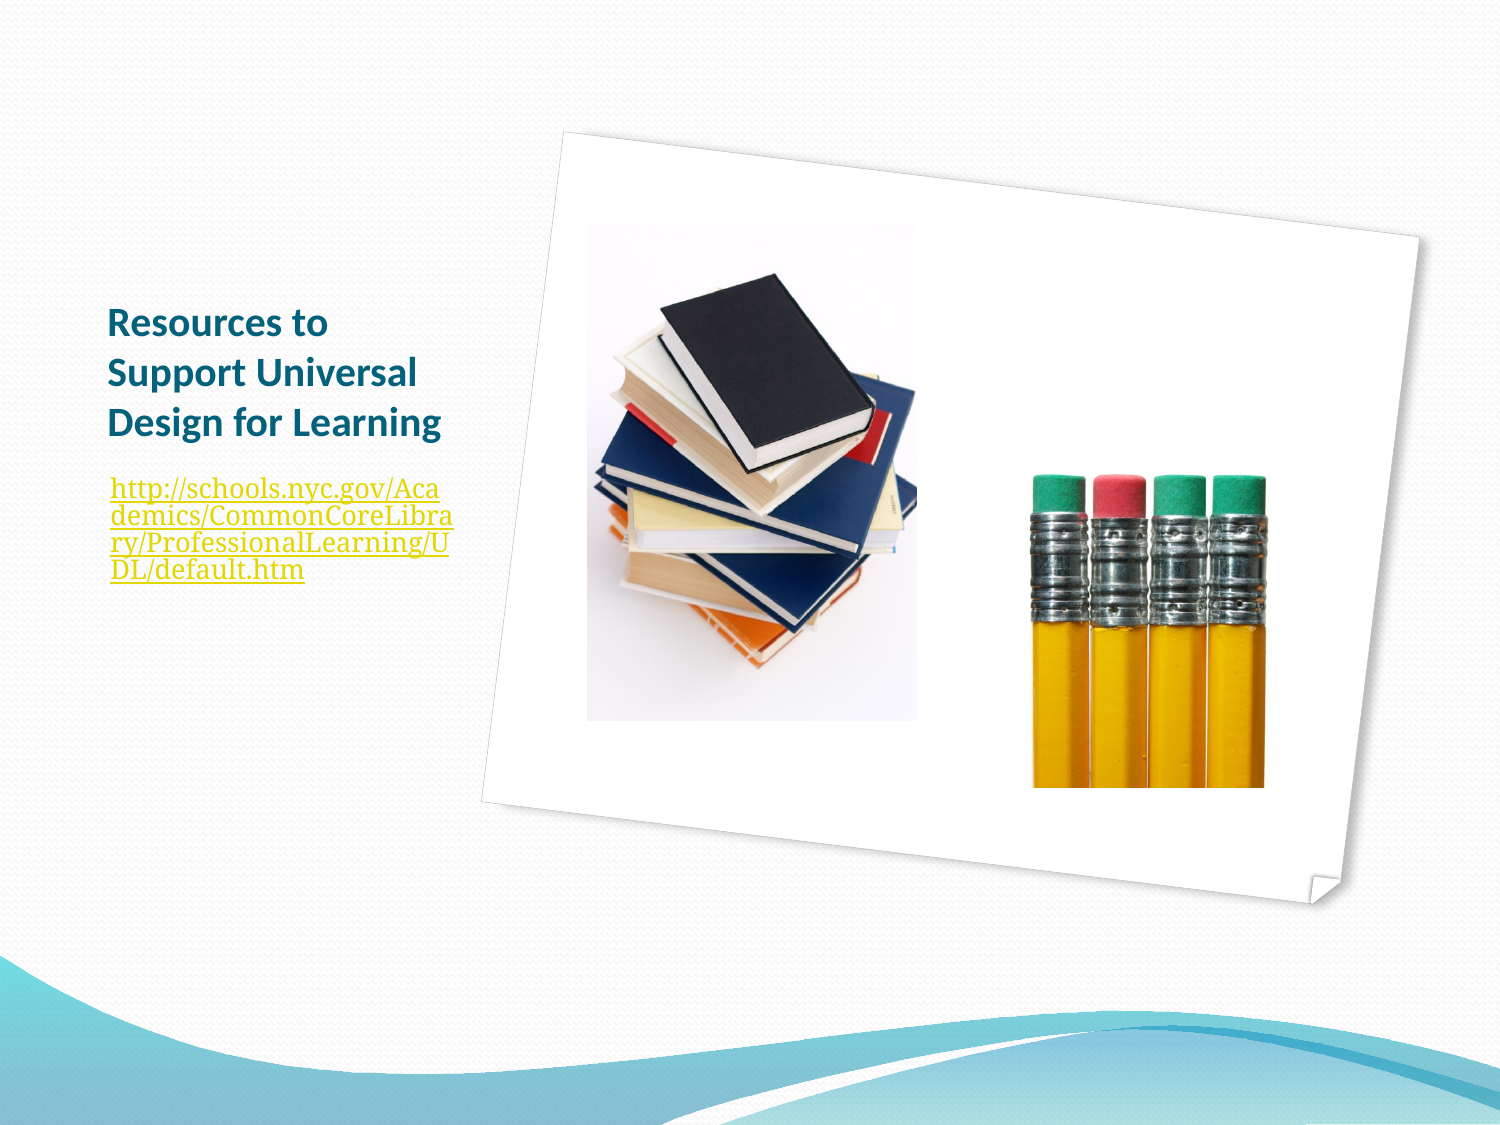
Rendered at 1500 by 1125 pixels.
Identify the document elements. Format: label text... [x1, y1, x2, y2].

list http://schools.nyc.gov/Academics/CommonCoreLibrary/ProfessionalLearning/UDL/default.htm [99, 464, 463, 822]
picture [587, 224, 918, 721]
picture [974, 299, 1328, 788]
title Resources to Support Universal Design for Learning [99, 193, 463, 453]
